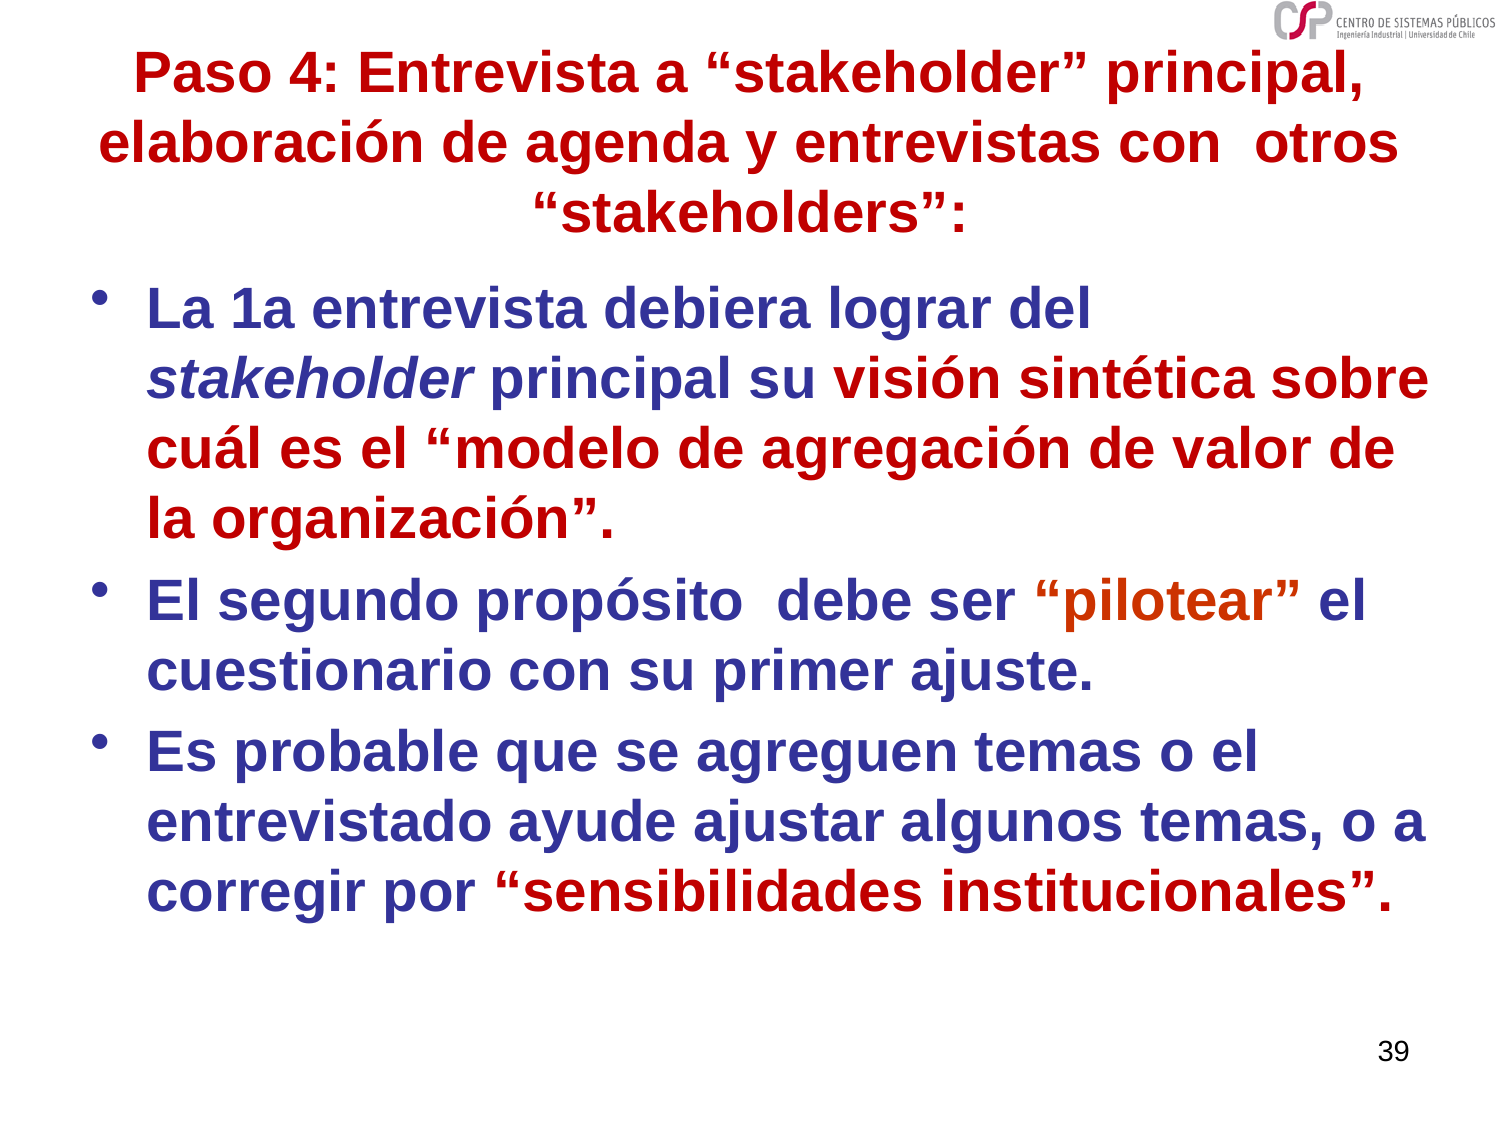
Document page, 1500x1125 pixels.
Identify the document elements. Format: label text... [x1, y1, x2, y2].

picture [1269, 0, 1500, 43]
title Paso 4: Entrevista a “stakeholder” principal, elaboración de agenda y entrevistas con otros “stakeholders”: [74, 44, 1426, 233]
slide_number 39 [1074, 1024, 1426, 1103]
list La 1a entrevista debiera lograr del stakeholder principal su visión sintética sobre cuál es el “modelo de agregación de valor de la organización”. El segundo propósito debe ser “pilotear” el cuestionario con su primer ajuste. Es probable que se agreguen temas o el entrevistado ayude ajustar algunos temas, o a corregir por “sensibilidades institucionales”. [74, 262, 1460, 1006]
